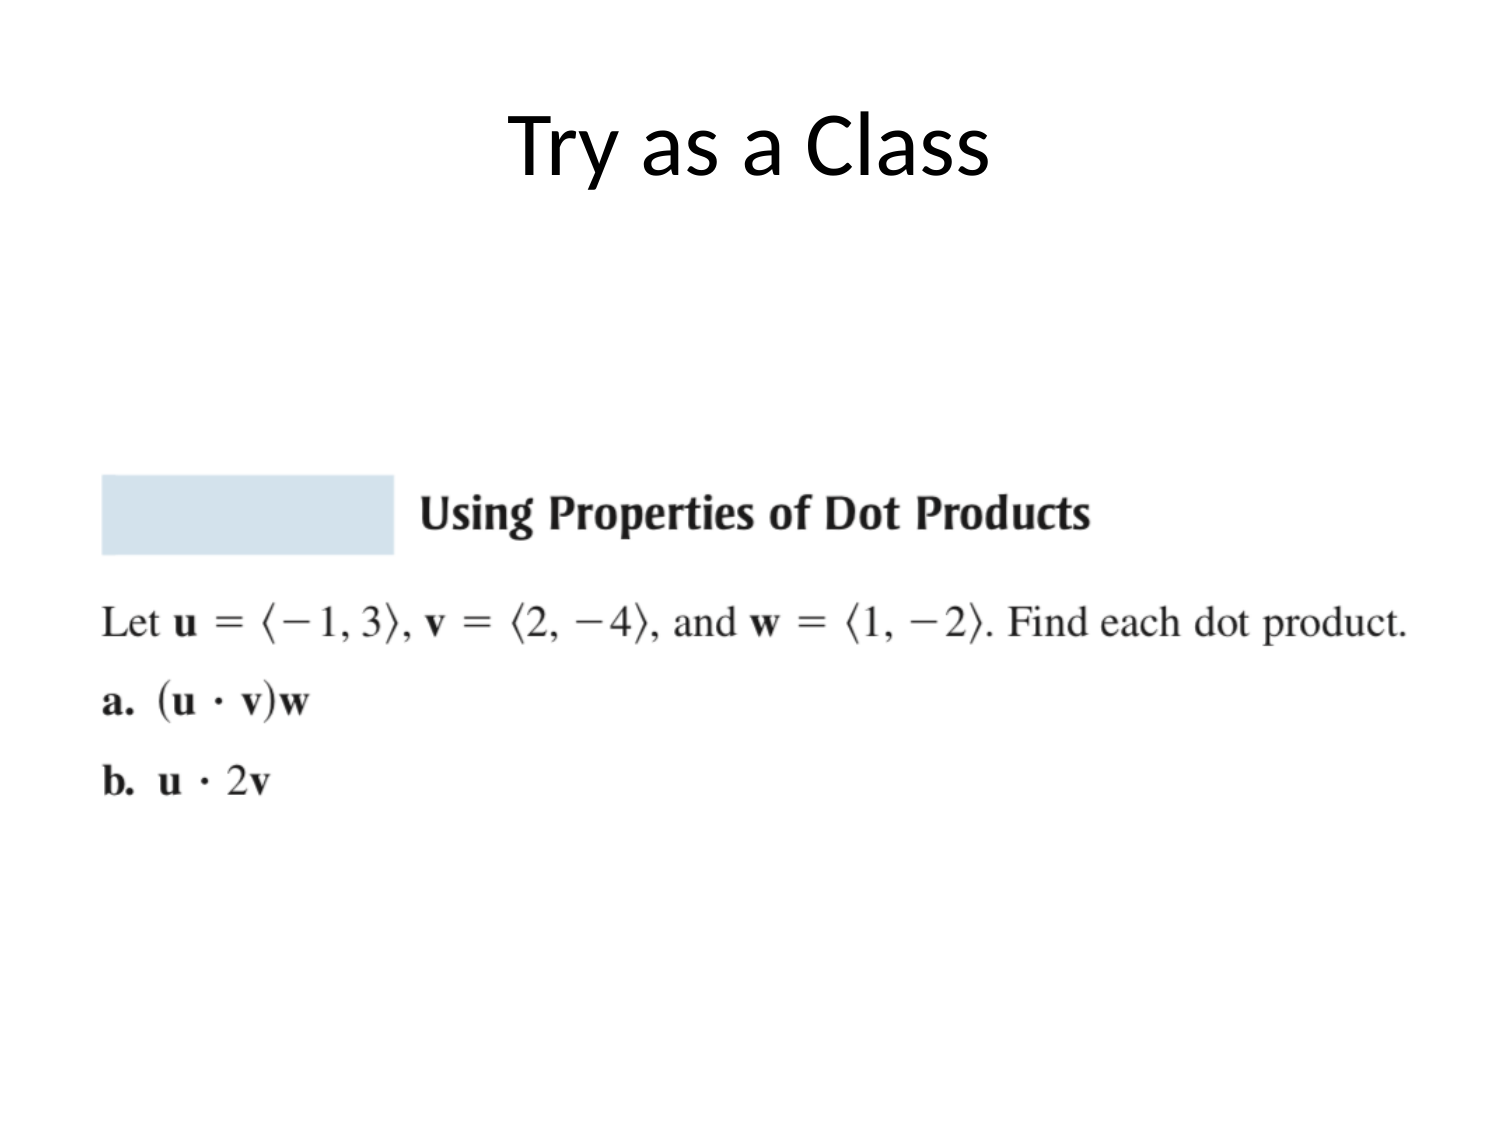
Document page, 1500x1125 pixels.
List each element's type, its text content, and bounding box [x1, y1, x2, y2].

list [74, 262, 1426, 1006]
title Try as a Class [75, 45, 1425, 233]
